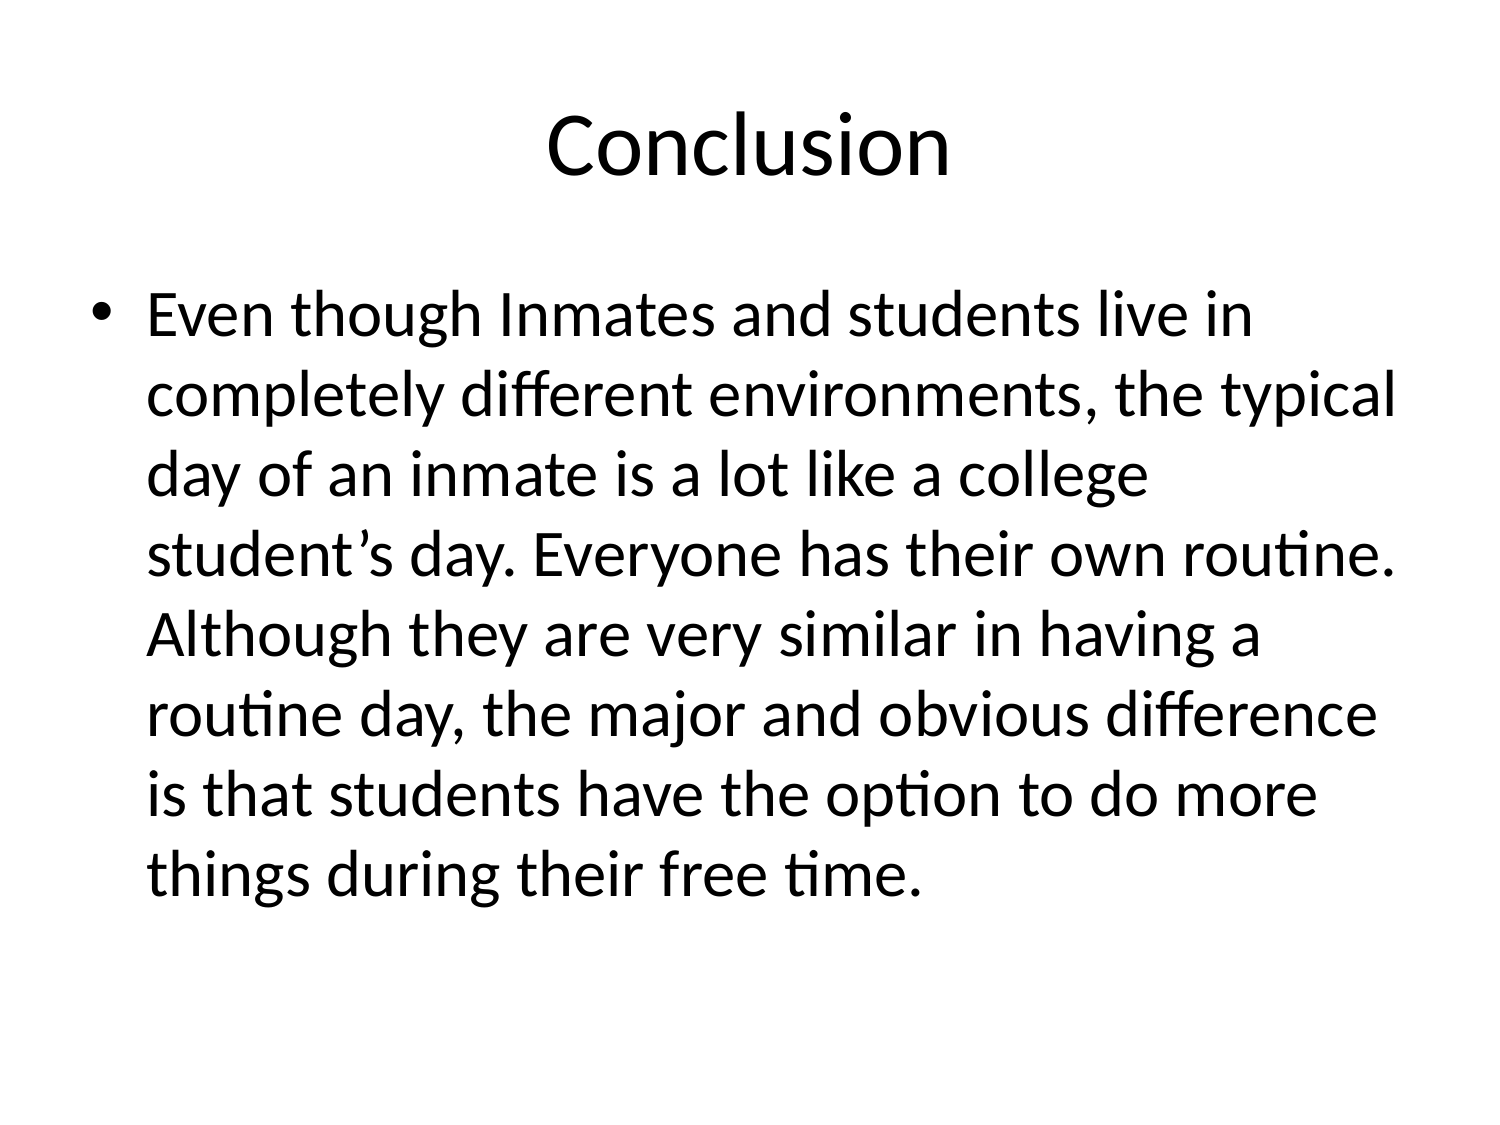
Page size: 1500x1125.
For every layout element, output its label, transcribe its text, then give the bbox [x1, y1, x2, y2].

title Conclusion [75, 45, 1425, 233]
list Even though Inmates and students live in completely different environments, the typical day of an inmate is a lot like a college student’s day. Everyone has their own routine. Although they are very similar in having a routine day, the major and obvious difference is that students have the option to do more things during their free time. [75, 262, 1425, 1005]
